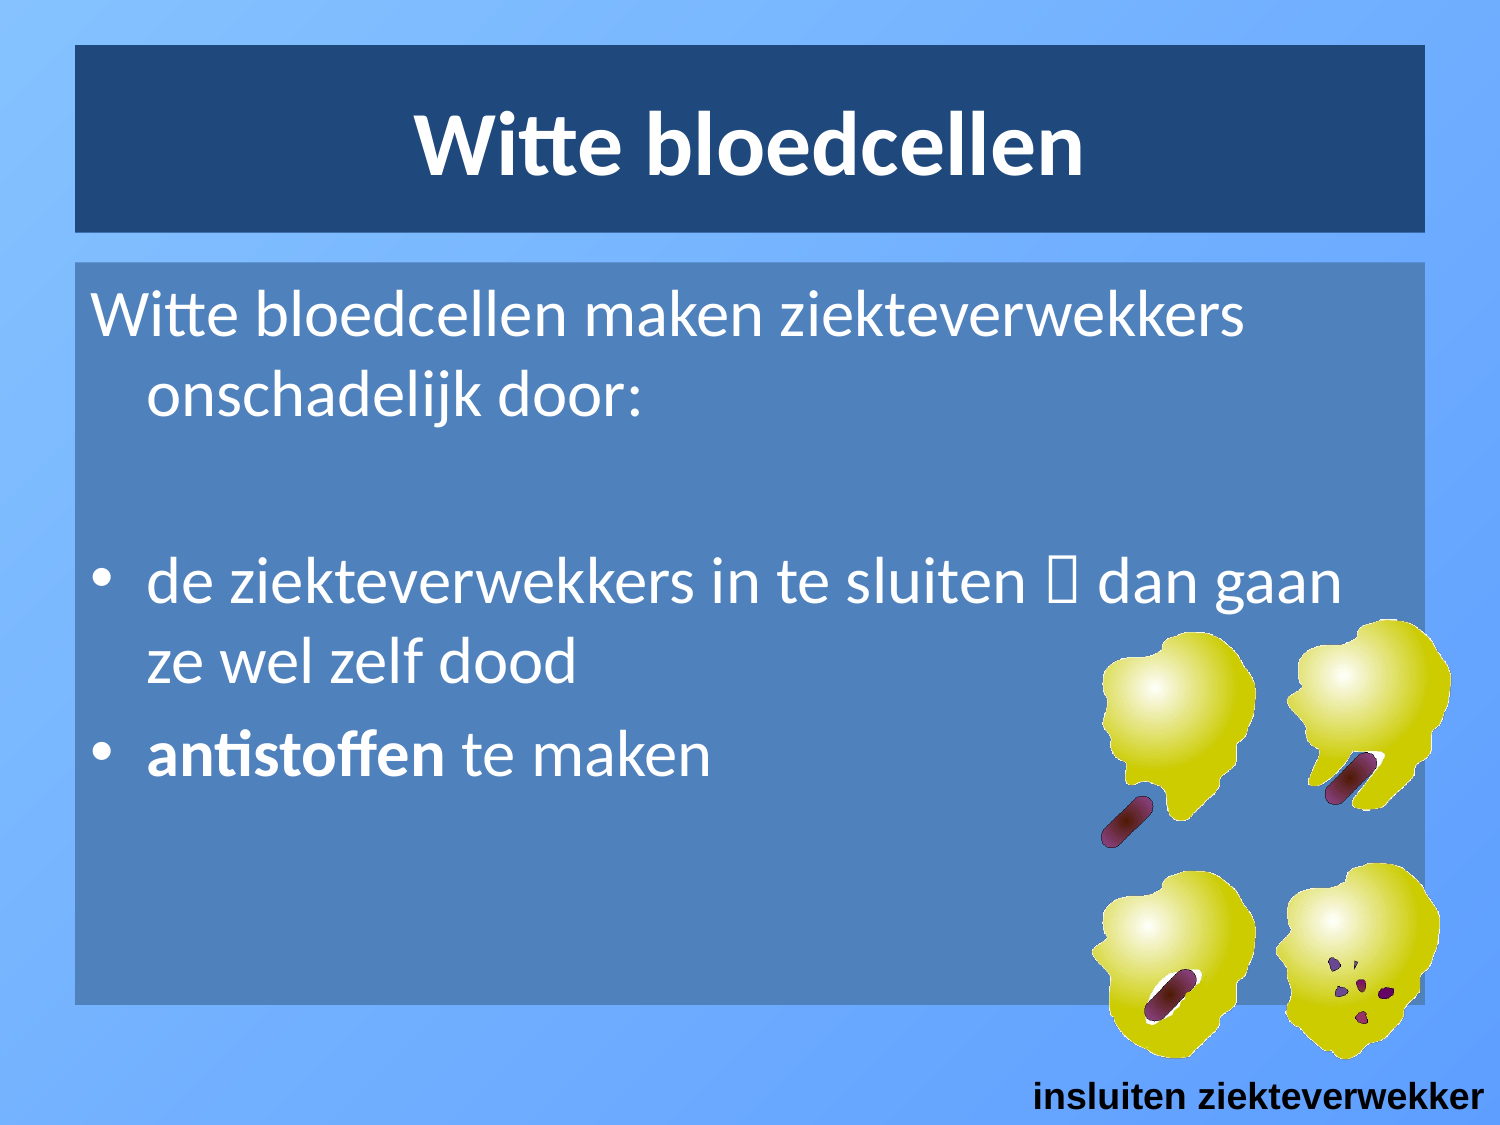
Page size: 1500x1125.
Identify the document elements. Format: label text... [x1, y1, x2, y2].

picture [1082, 609, 1465, 1071]
list Witte bloedcellen maken ziekteverwekkers onschadelijk door: de ziekteverwekkers in te sluiten  dan gaan ze wel zelf dood antistoffen te maken [74, 262, 1426, 1006]
text_box insluiten ziekteverwekker [1017, 1064, 1500, 1125]
title Witte bloedcellen [74, 44, 1426, 233]
